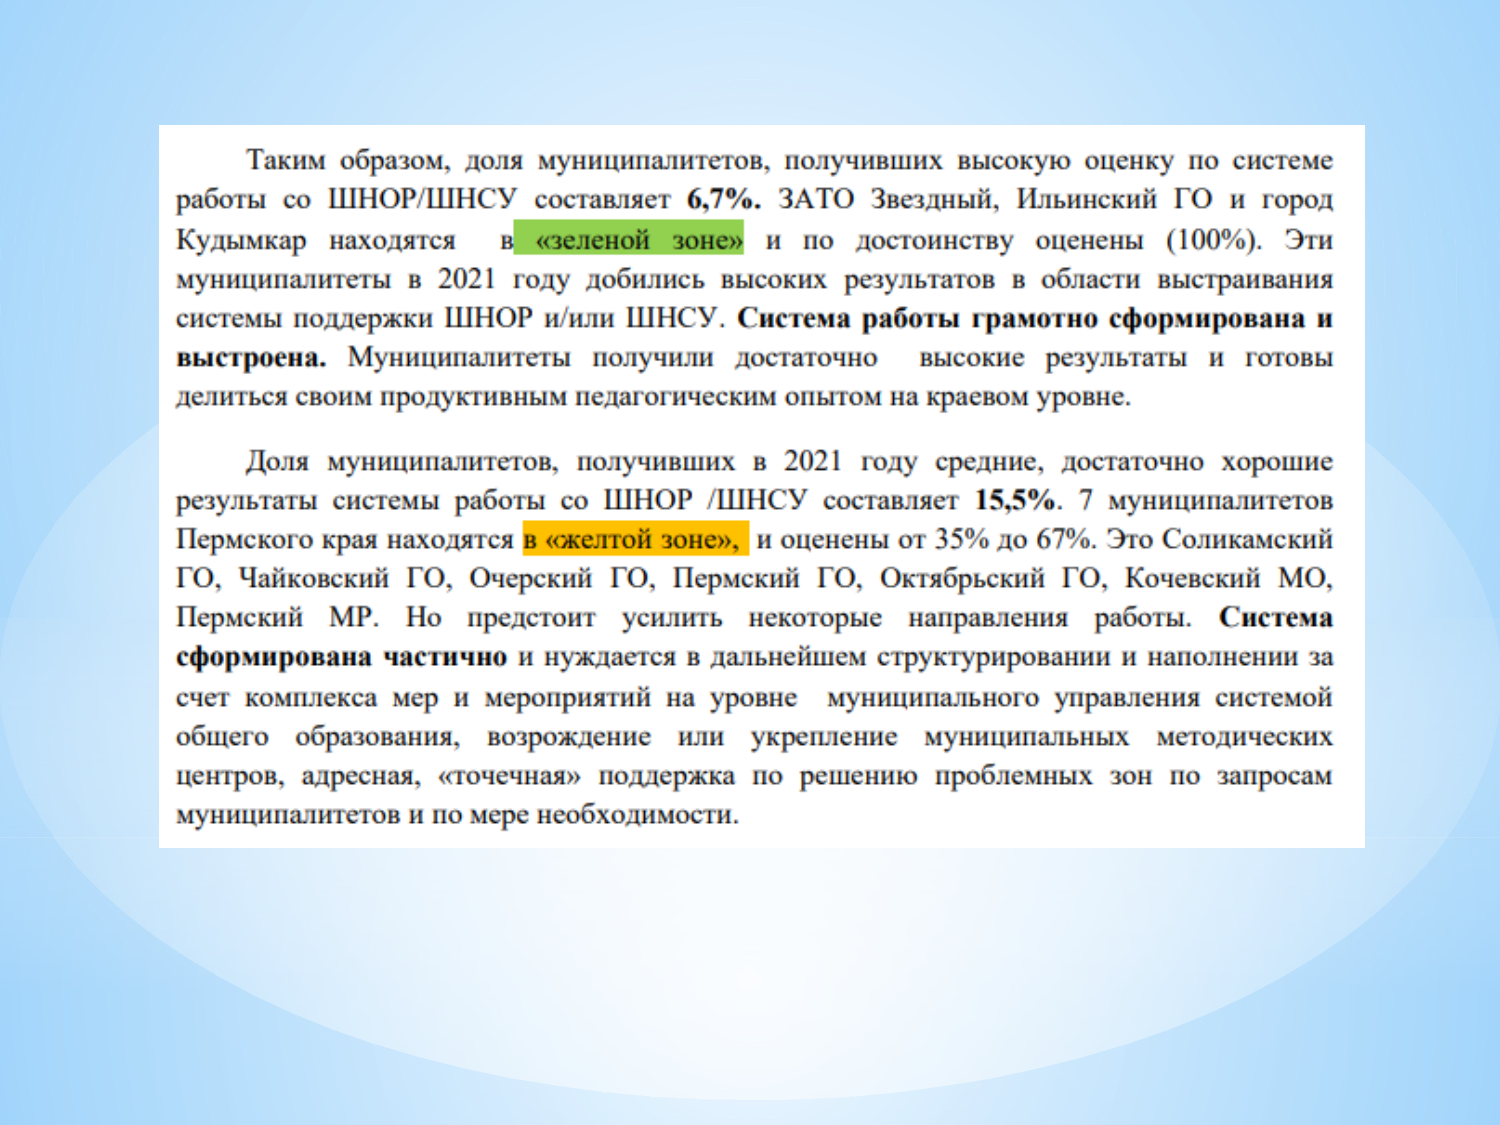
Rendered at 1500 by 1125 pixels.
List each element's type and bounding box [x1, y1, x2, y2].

picture [159, 125, 1365, 848]
